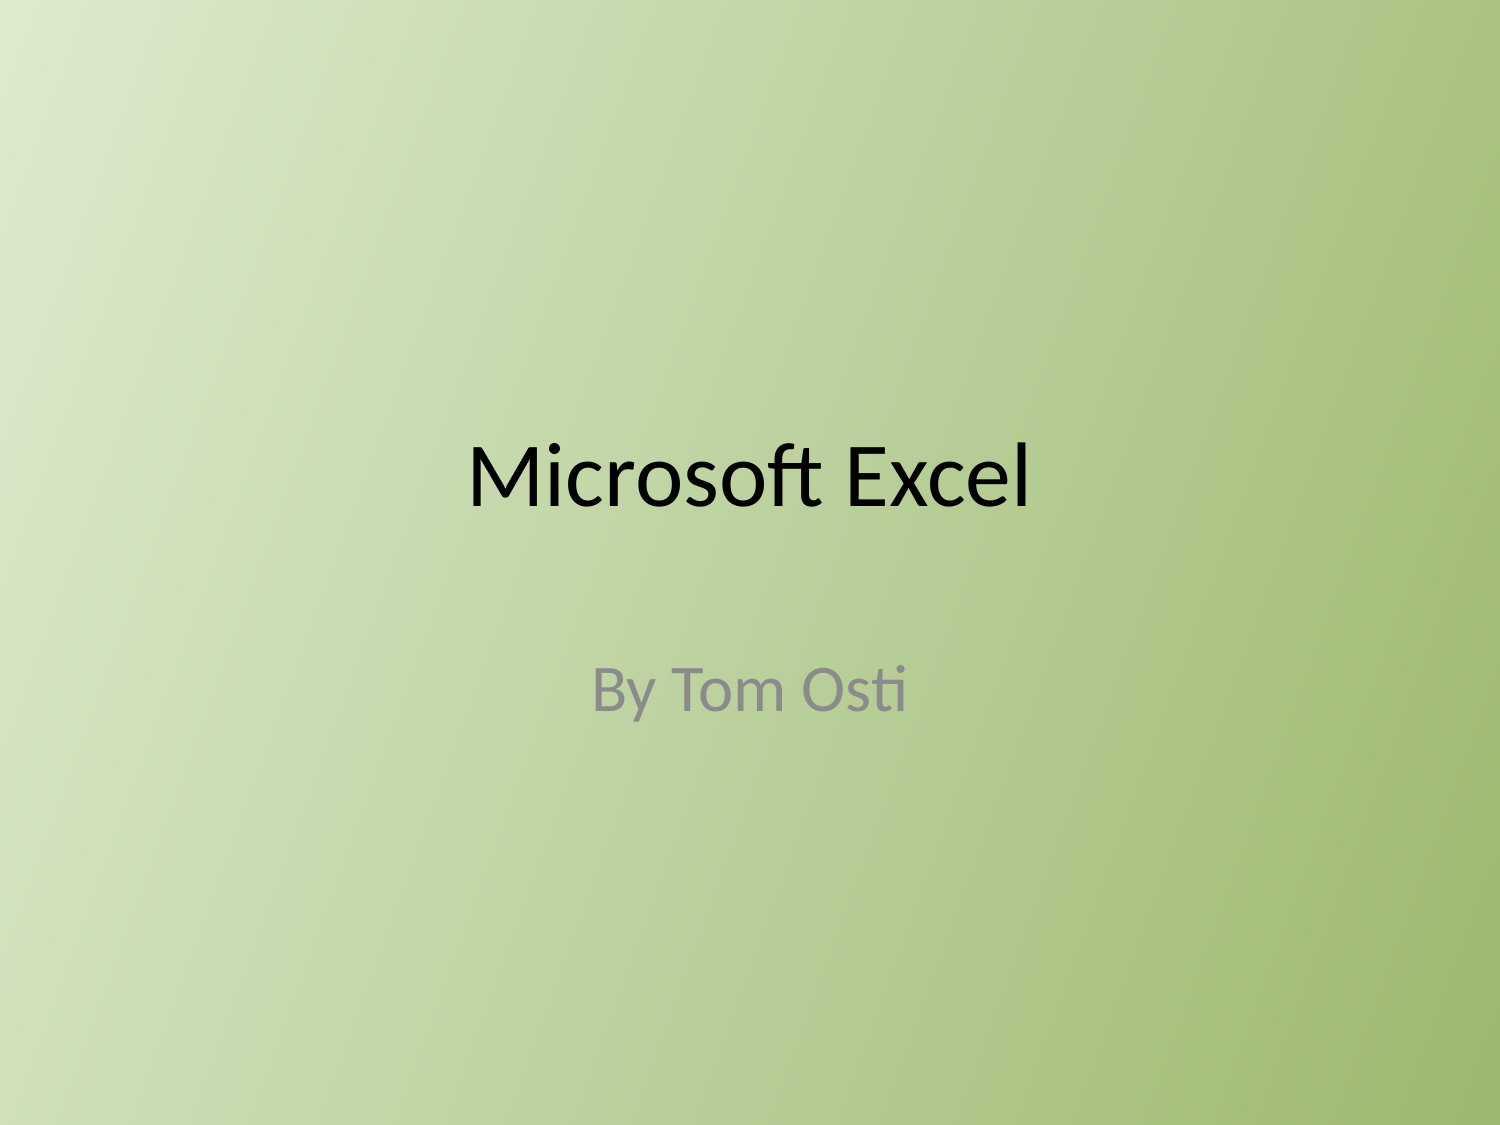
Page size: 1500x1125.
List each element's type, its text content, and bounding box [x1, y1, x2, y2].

title Microsoft Excel [112, 349, 1388, 591]
subtitle By Tom Osti [225, 637, 1275, 925]
